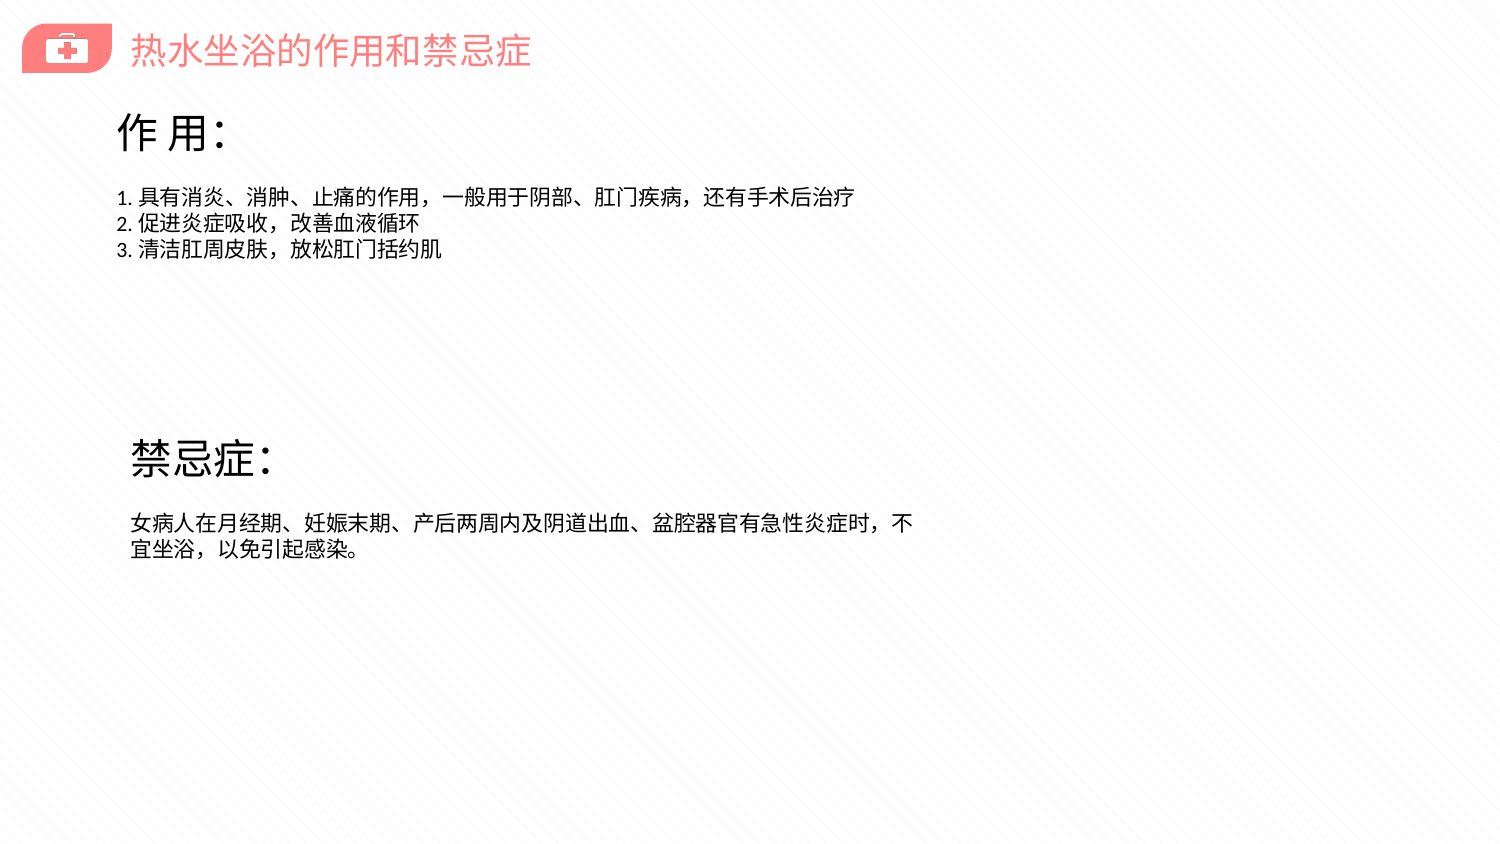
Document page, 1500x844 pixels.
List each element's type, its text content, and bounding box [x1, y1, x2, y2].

text_box 作 用： 1.具有消炎、消肿、止痛的作用，一般用于阴部、肛门疾病，还有手术后治疗 2.促进炎症吸收，改善血液循环 3.清洁肛周皮肤，放松肛门括约肌 [101, 99, 1294, 270]
text_box 禁忌症： 女病人在月经期、妊娠末期、产后两周内及阴道出血、盆腔器官有急性炎症时，不宜坐浴，以免引起感染。 [115, 425, 950, 570]
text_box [21, 20, 767, 81]
